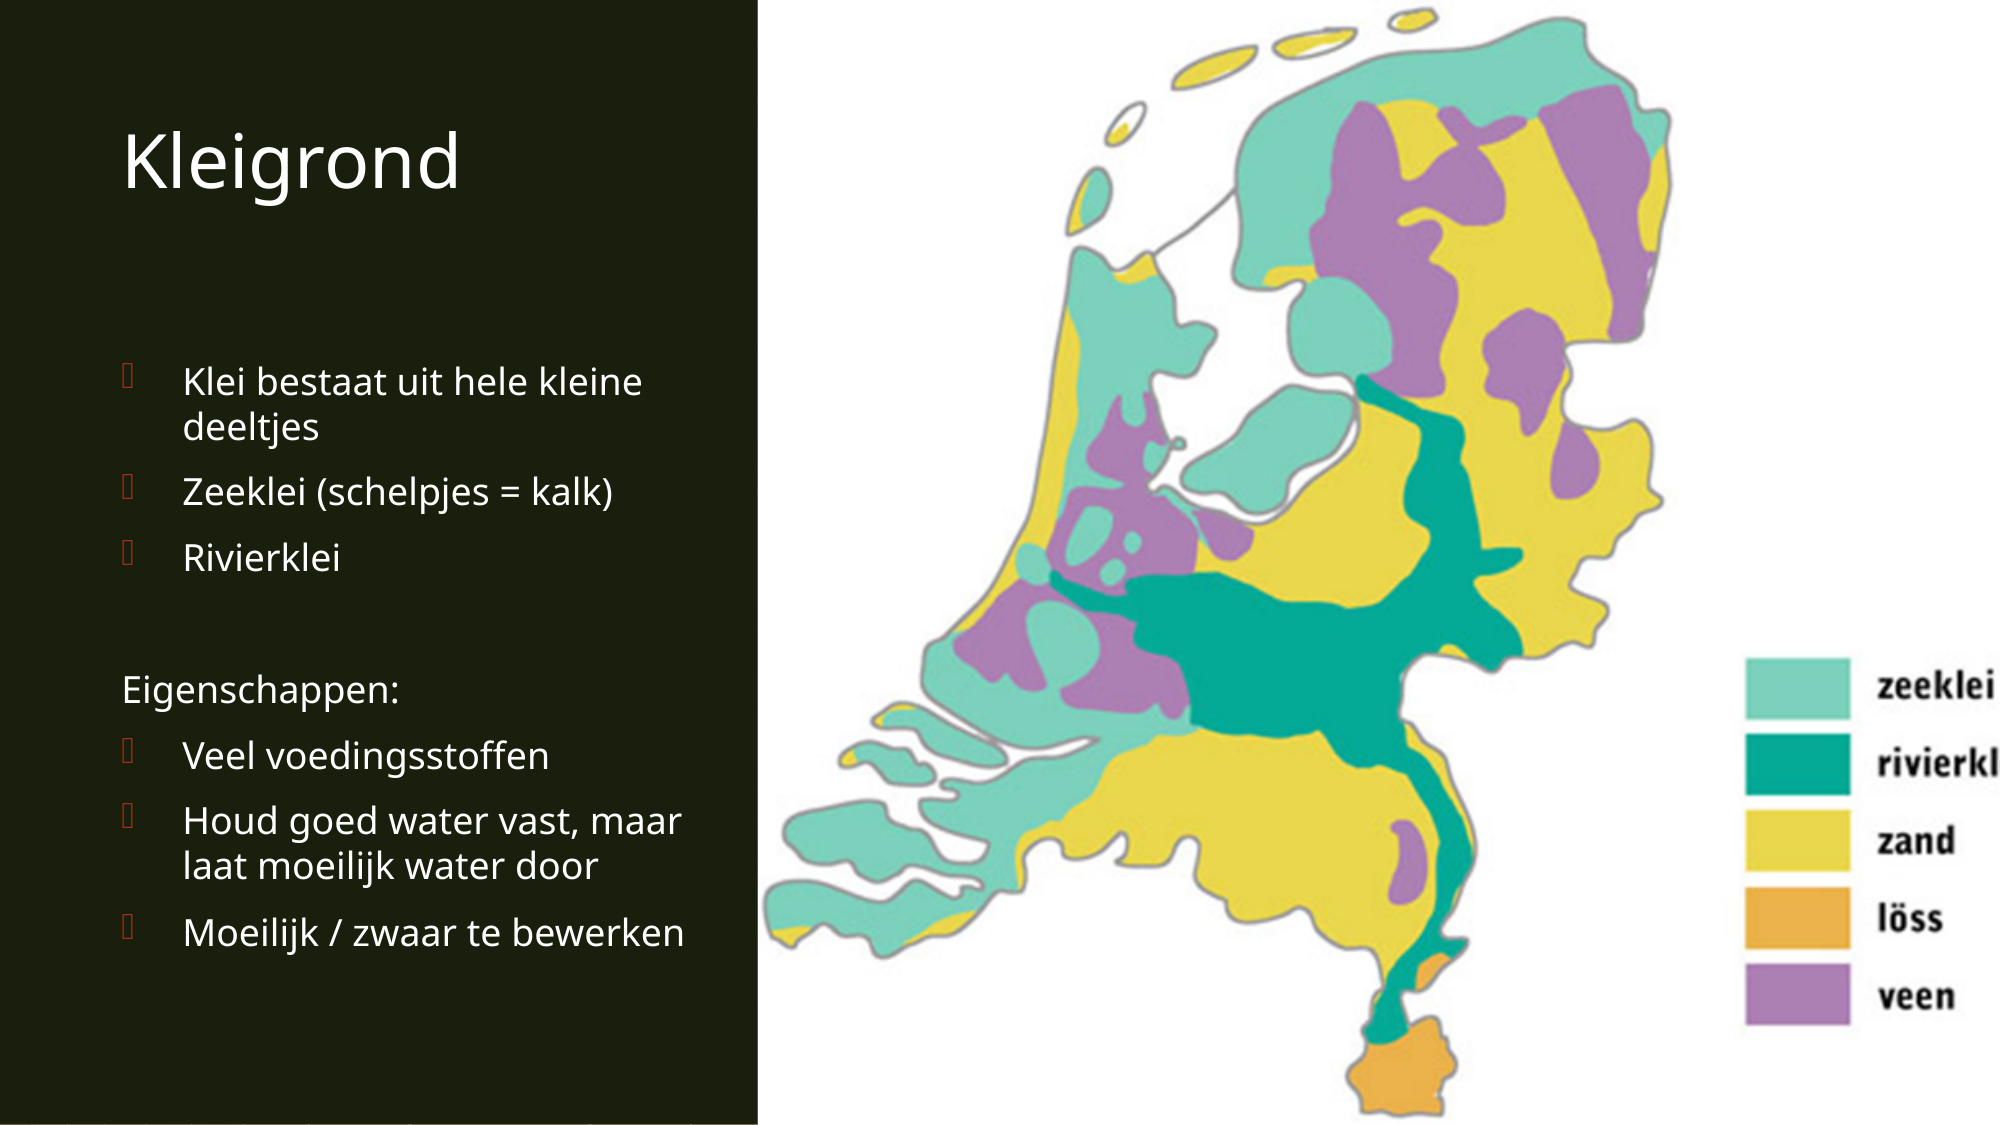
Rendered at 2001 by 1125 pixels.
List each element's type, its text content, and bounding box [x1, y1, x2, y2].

list Klei bestaat uit hele kleine deeltjes Zeeklei (schelpjes = kalk) Rivierklei Eigenschappen: Veel voedingsstoffen Houd goed water vast, maar laat moeilijk water door Moeilijk / zwaar te bewerken [106, 350, 706, 967]
text_box [0, 0, 757, 1125]
picture [757, 0, 2000, 1125]
title Kleigrond [106, 105, 706, 313]
